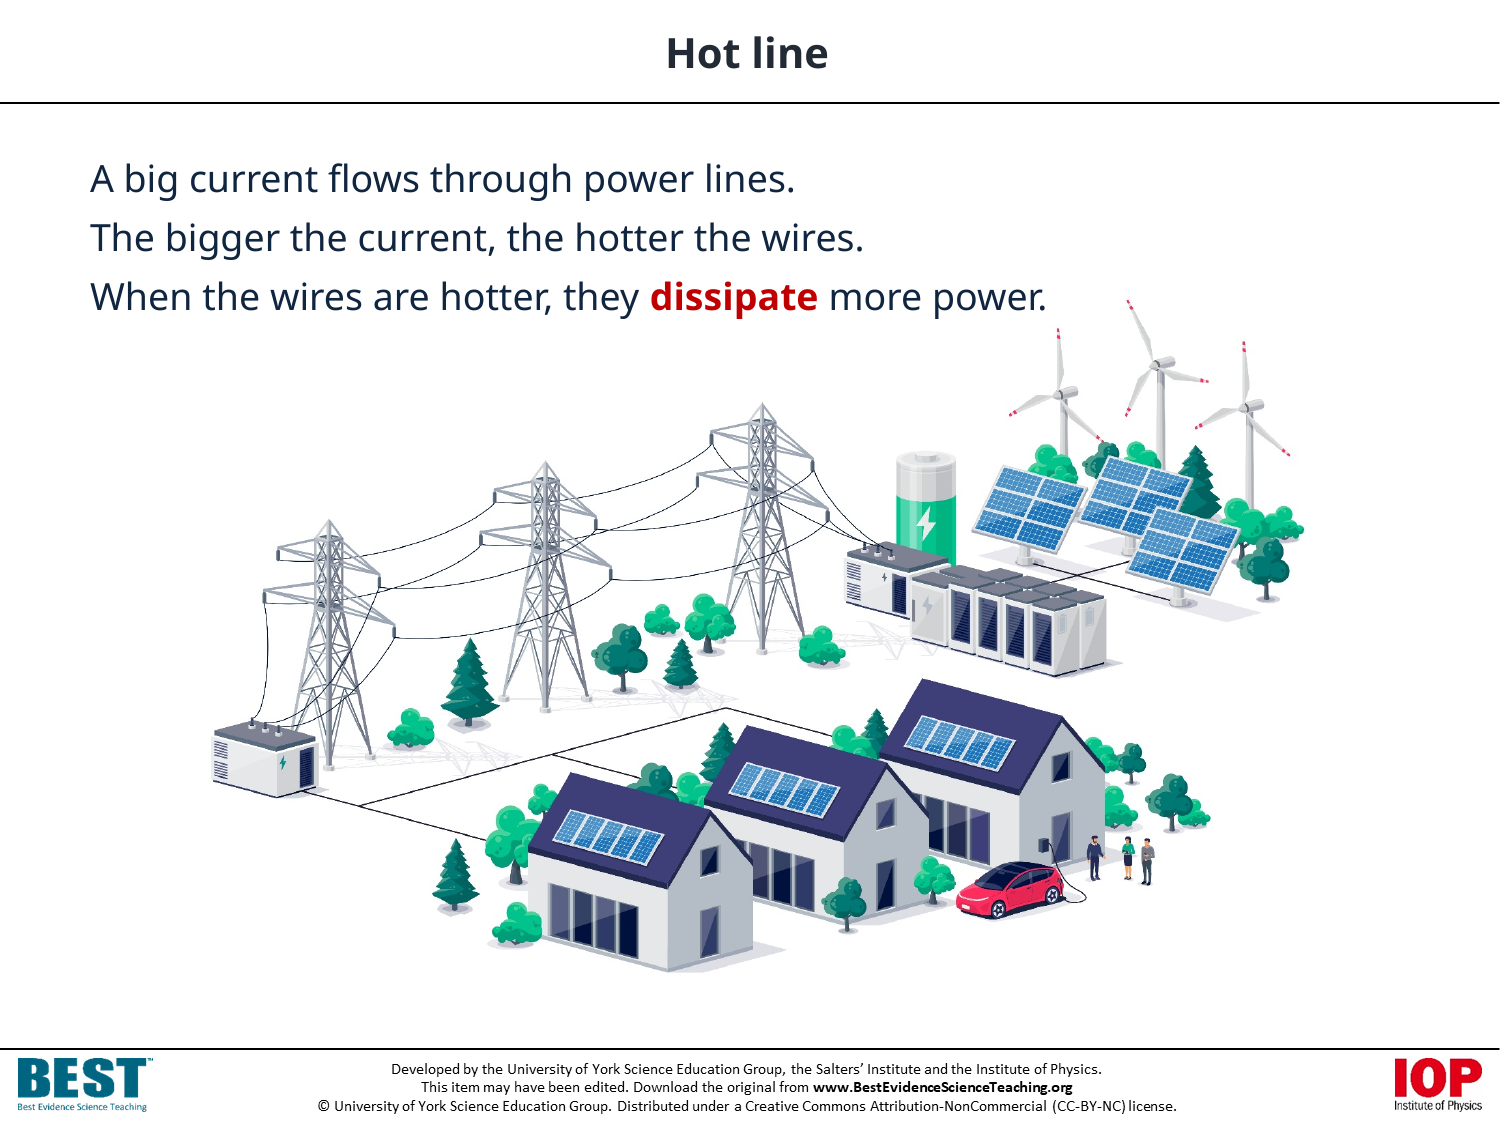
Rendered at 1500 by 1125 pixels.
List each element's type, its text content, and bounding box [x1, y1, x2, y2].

picture [0, 102, 1500, 1125]
text_box Hot line [23, 4, 1471, 99]
